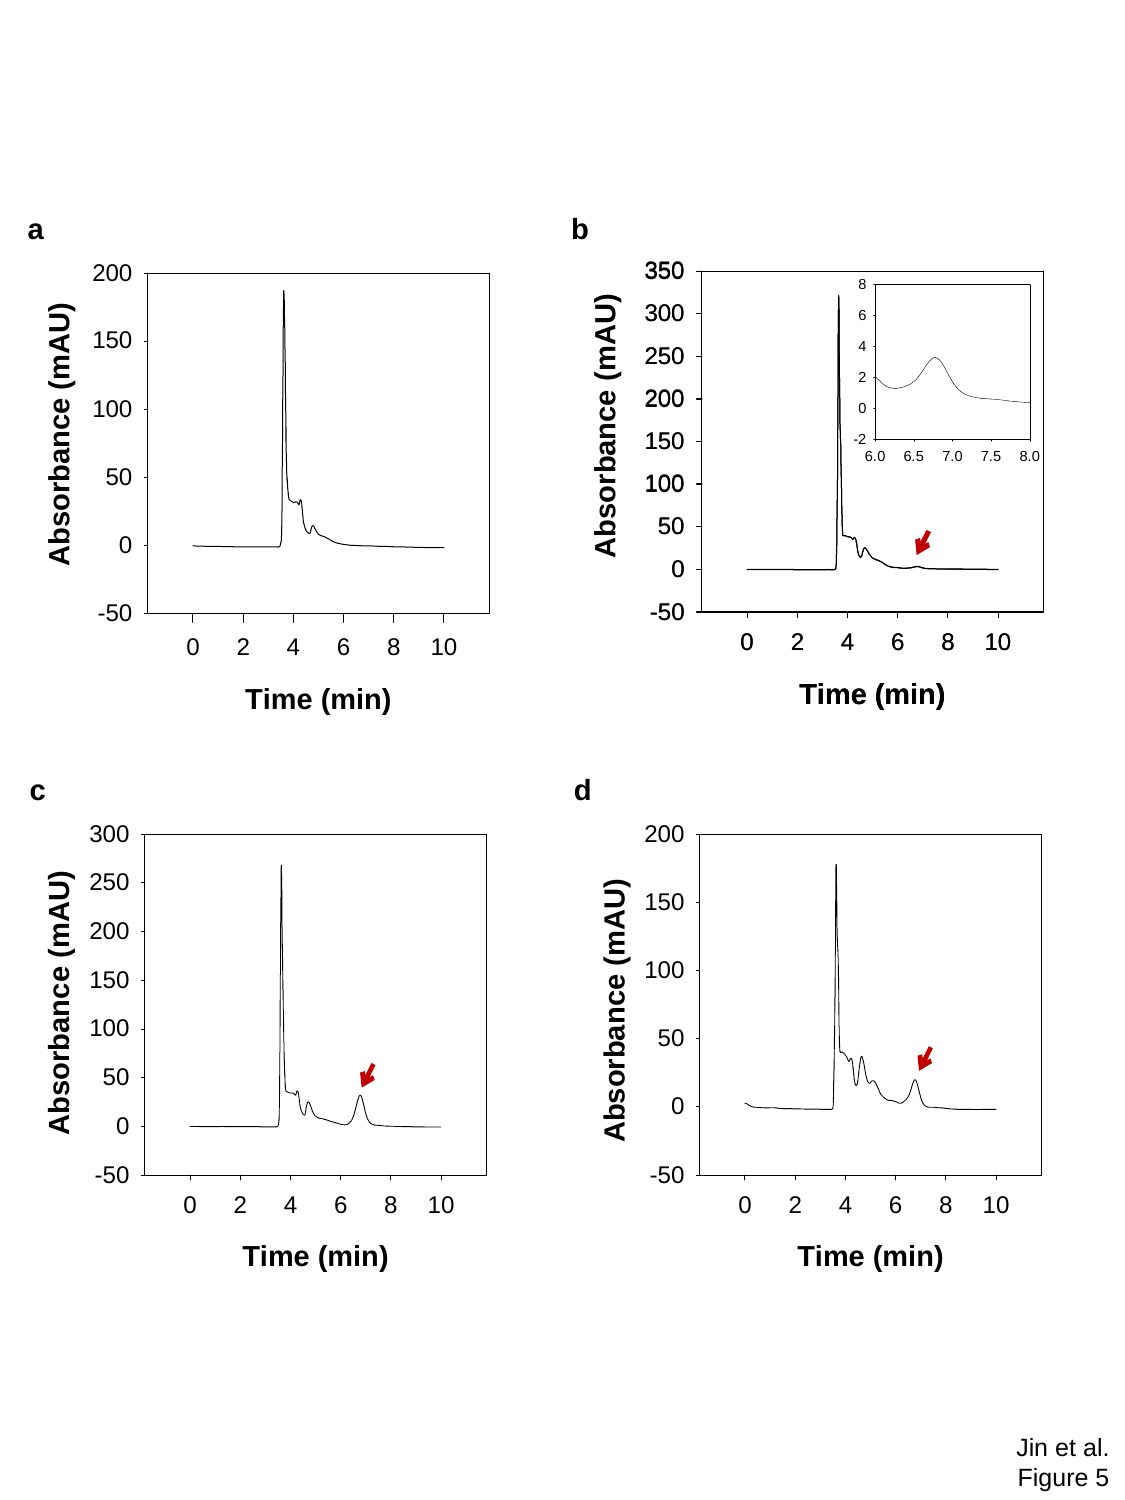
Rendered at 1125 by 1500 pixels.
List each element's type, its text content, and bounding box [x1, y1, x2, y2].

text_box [555, 180, 1117, 715]
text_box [558, 743, 1115, 1278]
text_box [14, 743, 557, 1278]
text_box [12, 182, 552, 720]
text_box Jin et al. Figure 5 [959, 1424, 1125, 1500]
